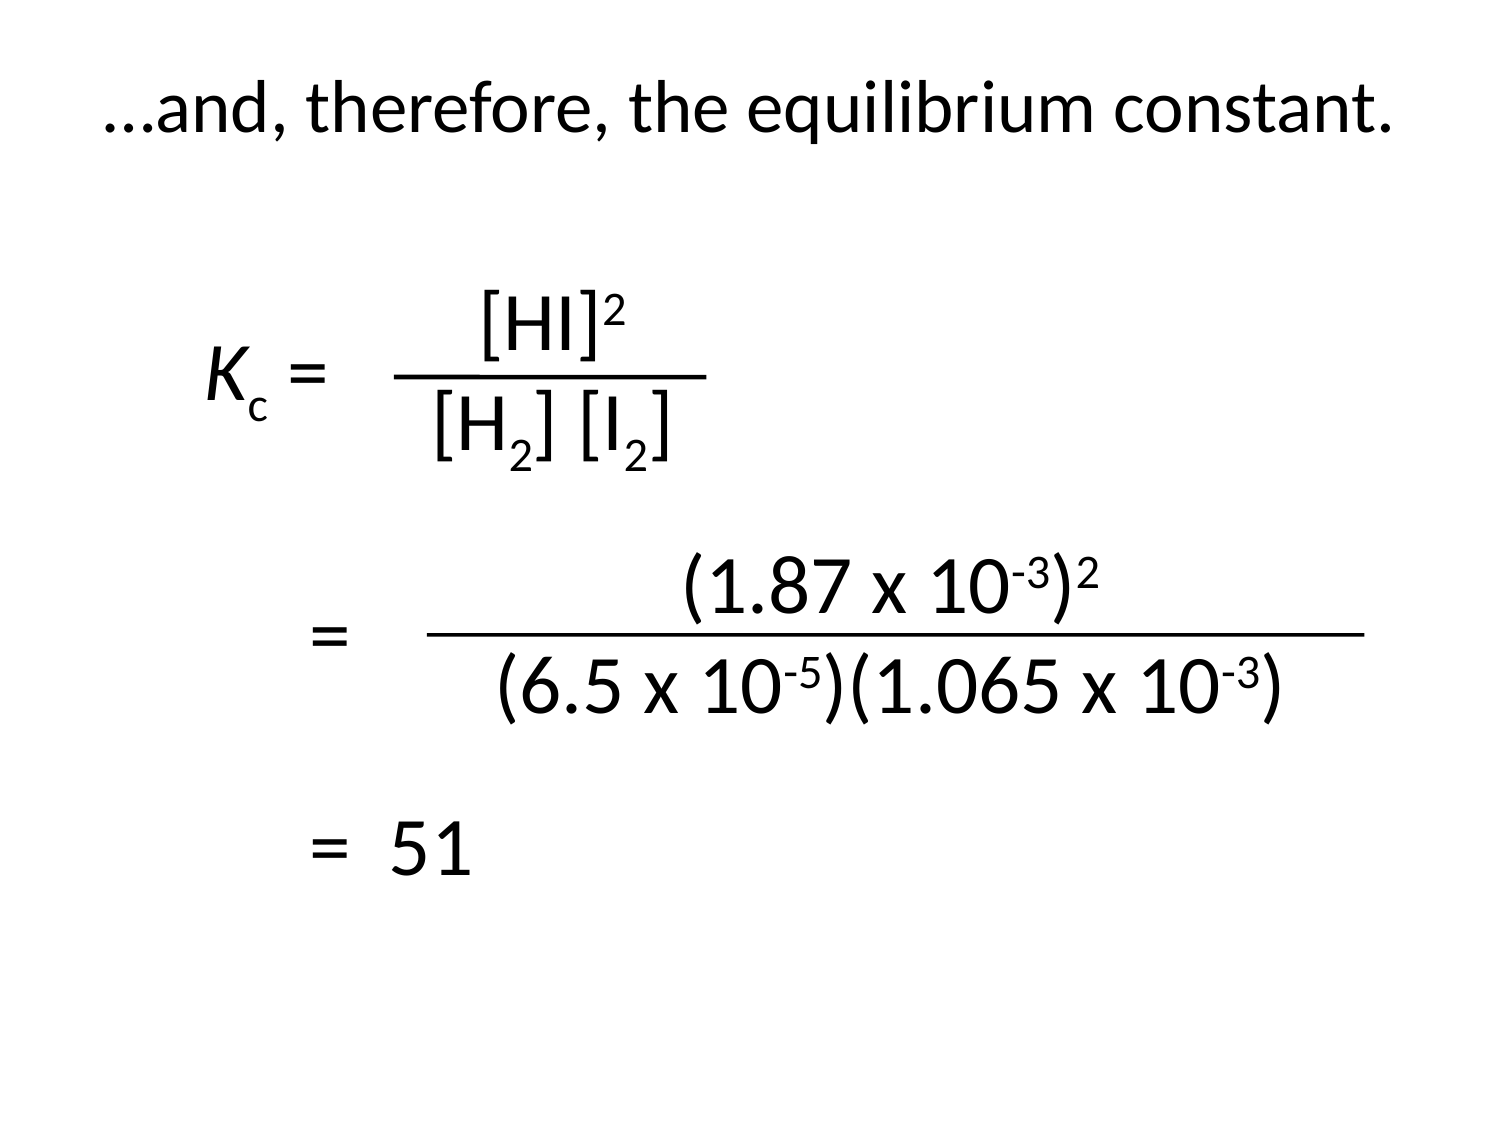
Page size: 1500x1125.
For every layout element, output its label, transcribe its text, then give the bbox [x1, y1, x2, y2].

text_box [187, 259, 1365, 902]
text_box …and, therefore, the equilibrium constant. [0, 50, 1500, 238]
